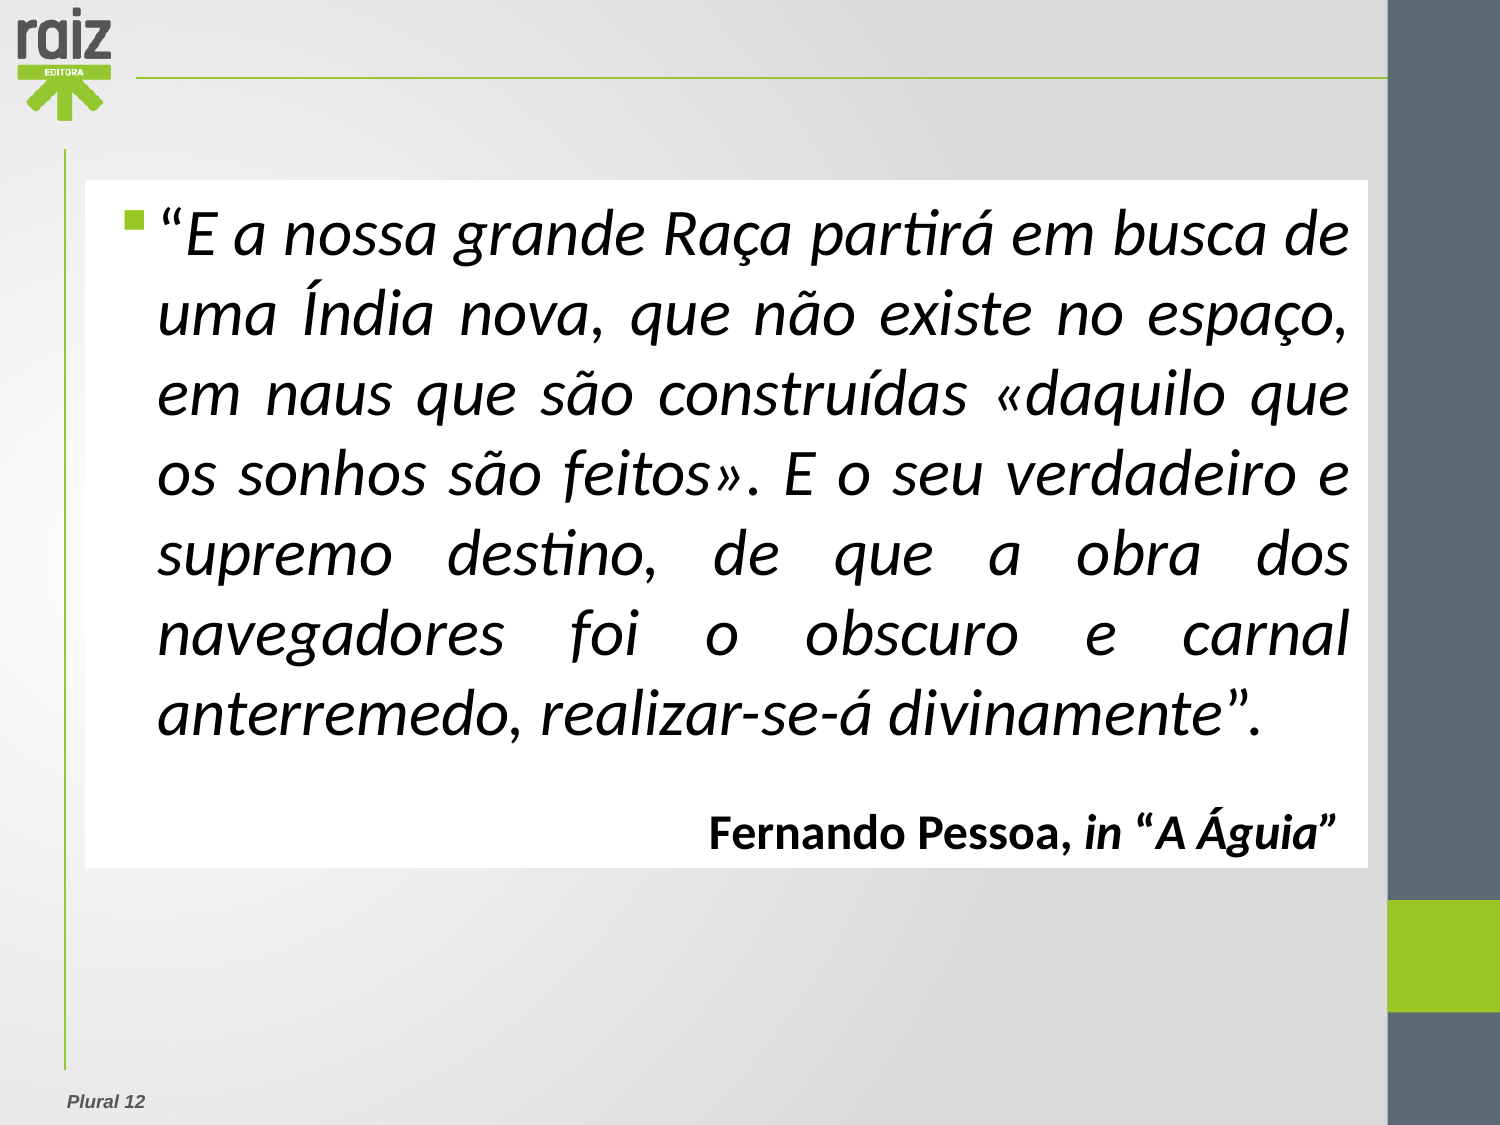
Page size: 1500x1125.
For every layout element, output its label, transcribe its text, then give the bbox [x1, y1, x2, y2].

picture [17, 7, 111, 121]
list “E a nossa grande Raça partirá em busca de uma Índia nova, que não existe no espaço, em naus que são construídas «daquilo que os sonhos são feitos». E o seu verdadeiro e supremo destino, de que a obra dos navegadores foi o obscuro e carnal anterremedo, realizar-se-á divinamente”. Fernando Pessoa, in “A Águia” [85, 180, 1368, 868]
